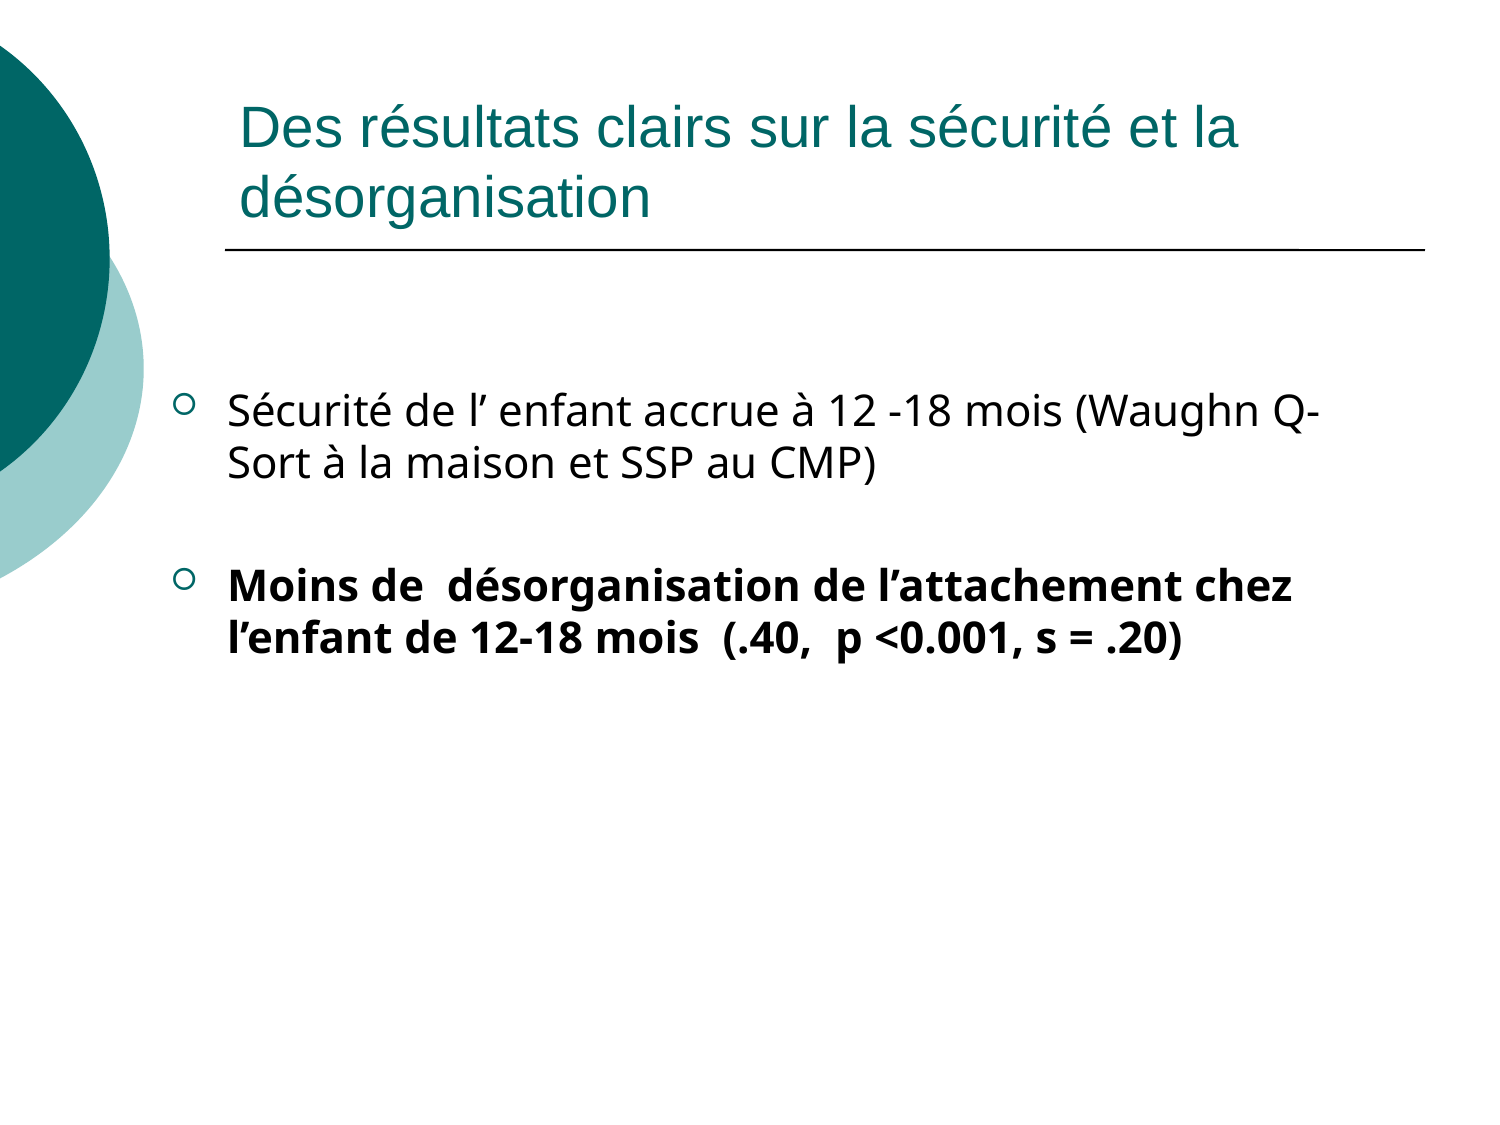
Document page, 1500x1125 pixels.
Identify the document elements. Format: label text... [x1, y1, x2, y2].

title Des résultats clairs sur la sécurité et la désorganisation [224, 49, 1425, 237]
list Sécurité de l’ enfant accrue à 12 -18 mois (Waughn Q-Sort à la maison et SSP au CMP) Moins de désorganisation de l’attachement chez l’enfant de 12-18 mois (.40, p <0.001, s = .20) [155, 375, 1413, 740]
